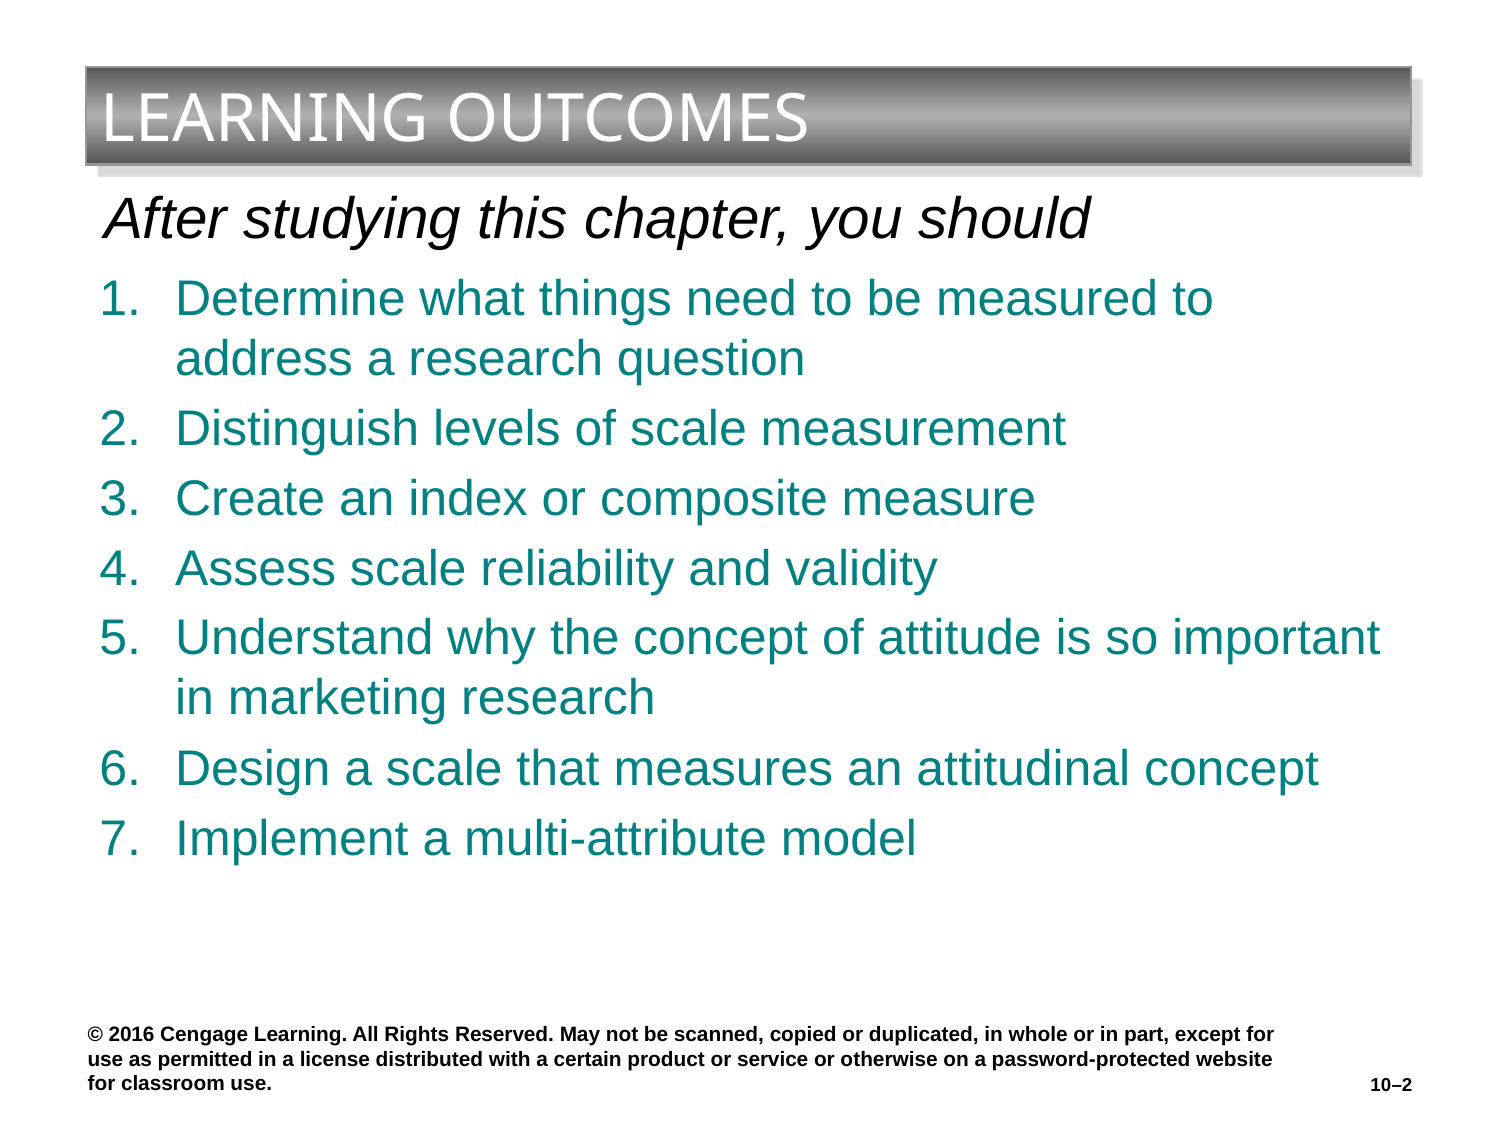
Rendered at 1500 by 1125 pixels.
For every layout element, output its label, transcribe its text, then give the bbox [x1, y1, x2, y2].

footer © 2016 Cengage Learning. All Rights Reserved. May not be scanned, copied or duplicated, in whole or in part, except for use as permitted in a license distributed with a certain product or service or otherwise on a password-protected website for classroom use. [87, 1057, 1050, 1103]
list Determine what things need to be measured to address a research question Distinguish levels of scale measurement Create an index or composite measure Assess scale reliability and validity Understand why the concept of attitude is so important in marketing research Design a scale that measures an attitudinal concept Implement a multi-attribute model [84, 257, 1414, 998]
slide_number 10–2 [1050, 1042, 1413, 1103]
title LEARNING OUTCOMES [85, 66, 1412, 166]
